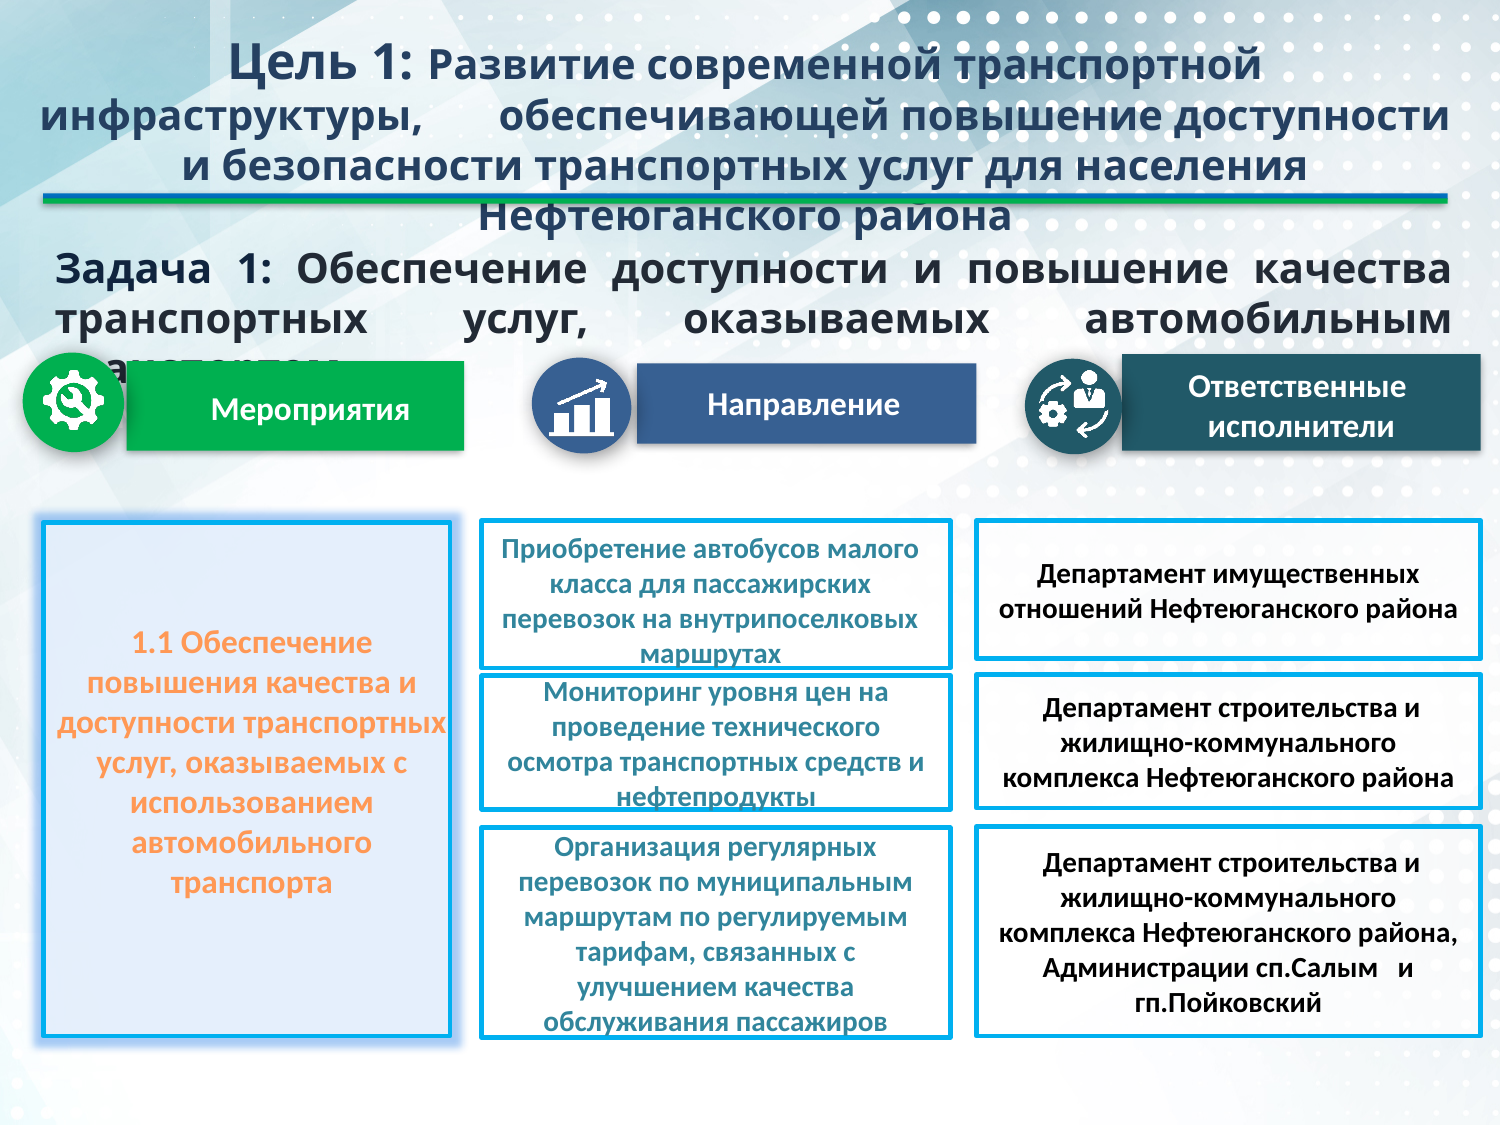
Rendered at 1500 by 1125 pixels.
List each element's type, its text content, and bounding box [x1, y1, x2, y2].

text_box Департамент строительства и жилищно-коммунального комплекса Нефтеюганского района, Администрации сп.Салым и гп.Пойковский [974, 824, 1483, 1038]
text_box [513, 603, 949, 664]
text_box [1044, 447, 1104, 457]
text_box 1.1 Обеспечение повышения качества и доступности транспортных услуг, оказываемых с использованием автомобильного транспорта [39, 613, 465, 928]
text_box [479, 519, 952, 605]
text_box [1126, 352, 1483, 453]
text_box Организация регулярных перевозок по муниципальным маршрутам по регулируемым тарифам, связанных с улучшением качества обслуживания пассажиров [479, 826, 952, 1040]
text_box [1022, 400, 1031, 433]
text_box [638, 400, 978, 446]
text_box Департамент имущественных отношений Нефтеюганского района [974, 519, 1483, 661]
text_box [529, 355, 634, 445]
text_box Ответственные исполнители [1173, 400, 1430, 452]
text_box [41, 520, 452, 613]
text_box [556, 448, 611, 456]
text_box Приобретение автобусов малого класса для пассажирских перевозок на внутрипоселковых маршрутах [470, 522, 951, 677]
text_box [20, 350, 127, 455]
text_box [42, 193, 1448, 205]
text_box Направление [692, 400, 916, 430]
text_box [124, 359, 466, 453]
text_box [1116, 400, 1125, 435]
text_box Мониторинг уровня цен на проведение технического осмотра транспортных средств и нефтепродукты [480, 674, 953, 811]
text_box Мероприятия [195, 379, 426, 434]
text_box Цель 1: Развитие современной транспортной инфраструктуры, обеспечивающей повышение доступности и безопасности транспортных услуг для населения Нефтеюганского района [22, 21, 1468, 247]
text_box [41, 928, 452, 1038]
text_box Департамент строительства и жилищно-коммунального комплекса Нефтеюганского района [974, 672, 1483, 810]
text_box Задача 1: Обеспечение доступности и повышение качества транспортных услуг, оказываемых автомобильным транспортом [39, 234, 1468, 400]
picture [0, 0, 1500, 1125]
